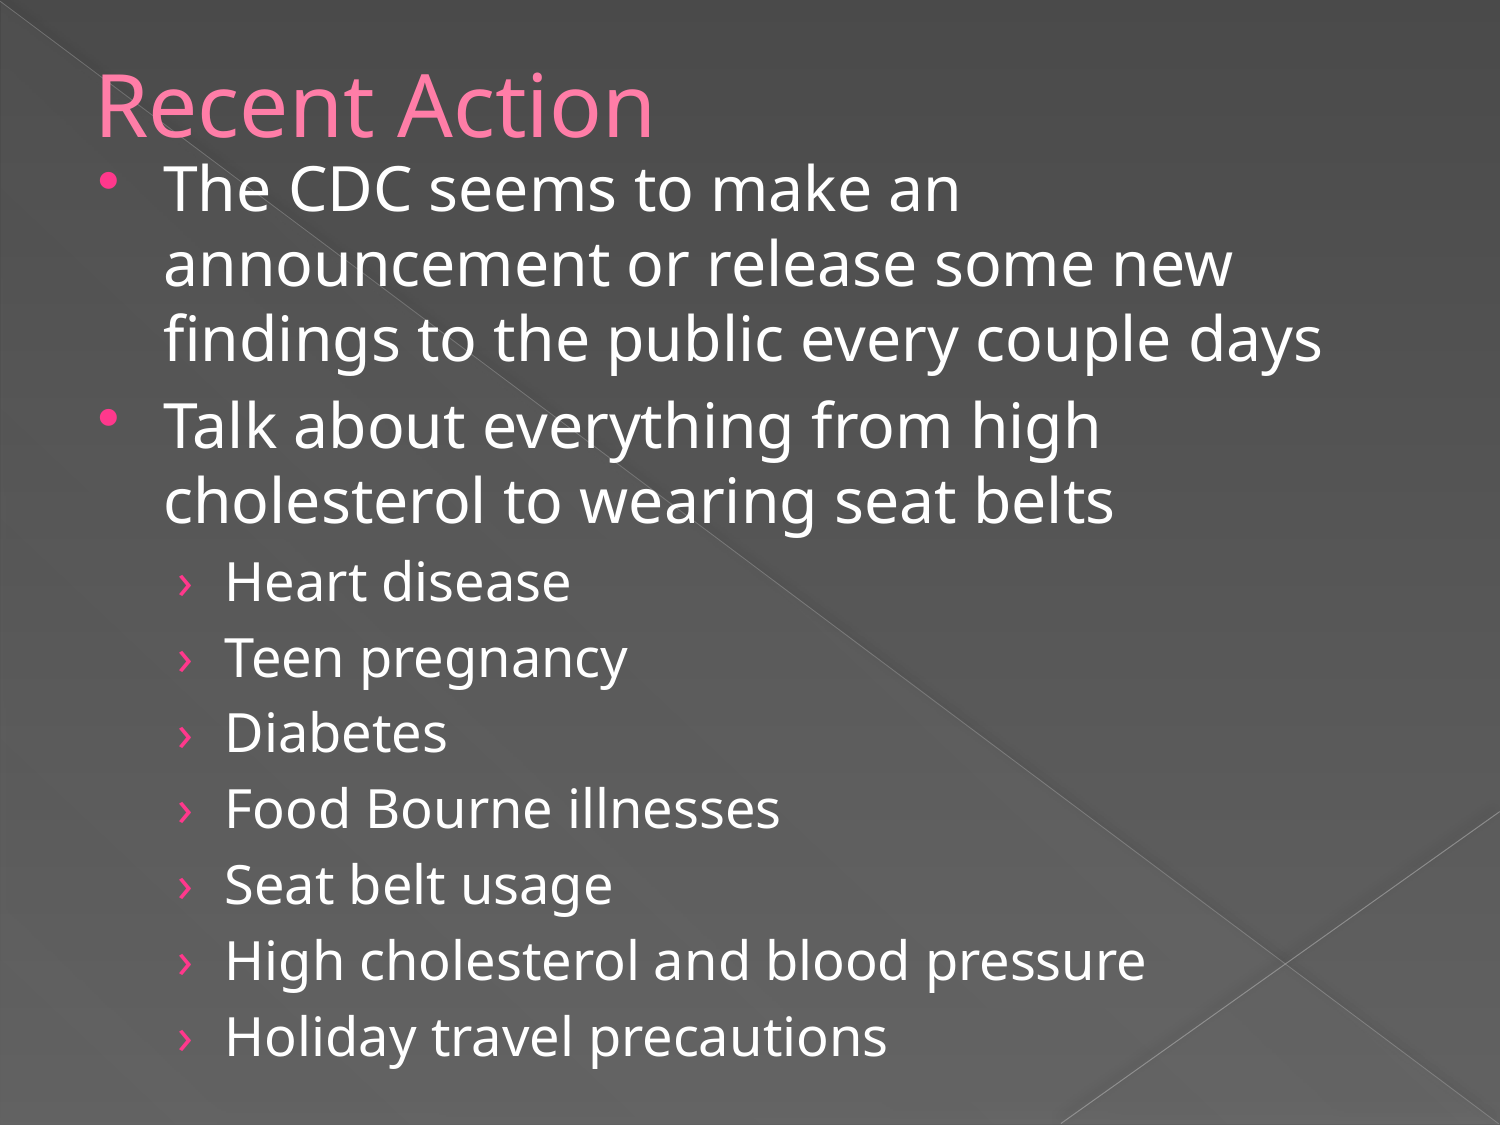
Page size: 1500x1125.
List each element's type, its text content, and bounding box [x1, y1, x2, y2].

list The CDC seems to make an announcement or release some new findings to the public every couple days Talk about everything from high cholesterol to wearing seat belts Heart disease Teen pregnancy Diabetes Food Bourne illnesses Seat belt usage High cholesterol and blood pressure Holiday travel precautions [75, 141, 1425, 1125]
title Recent Action [0, 0, 1350, 218]
